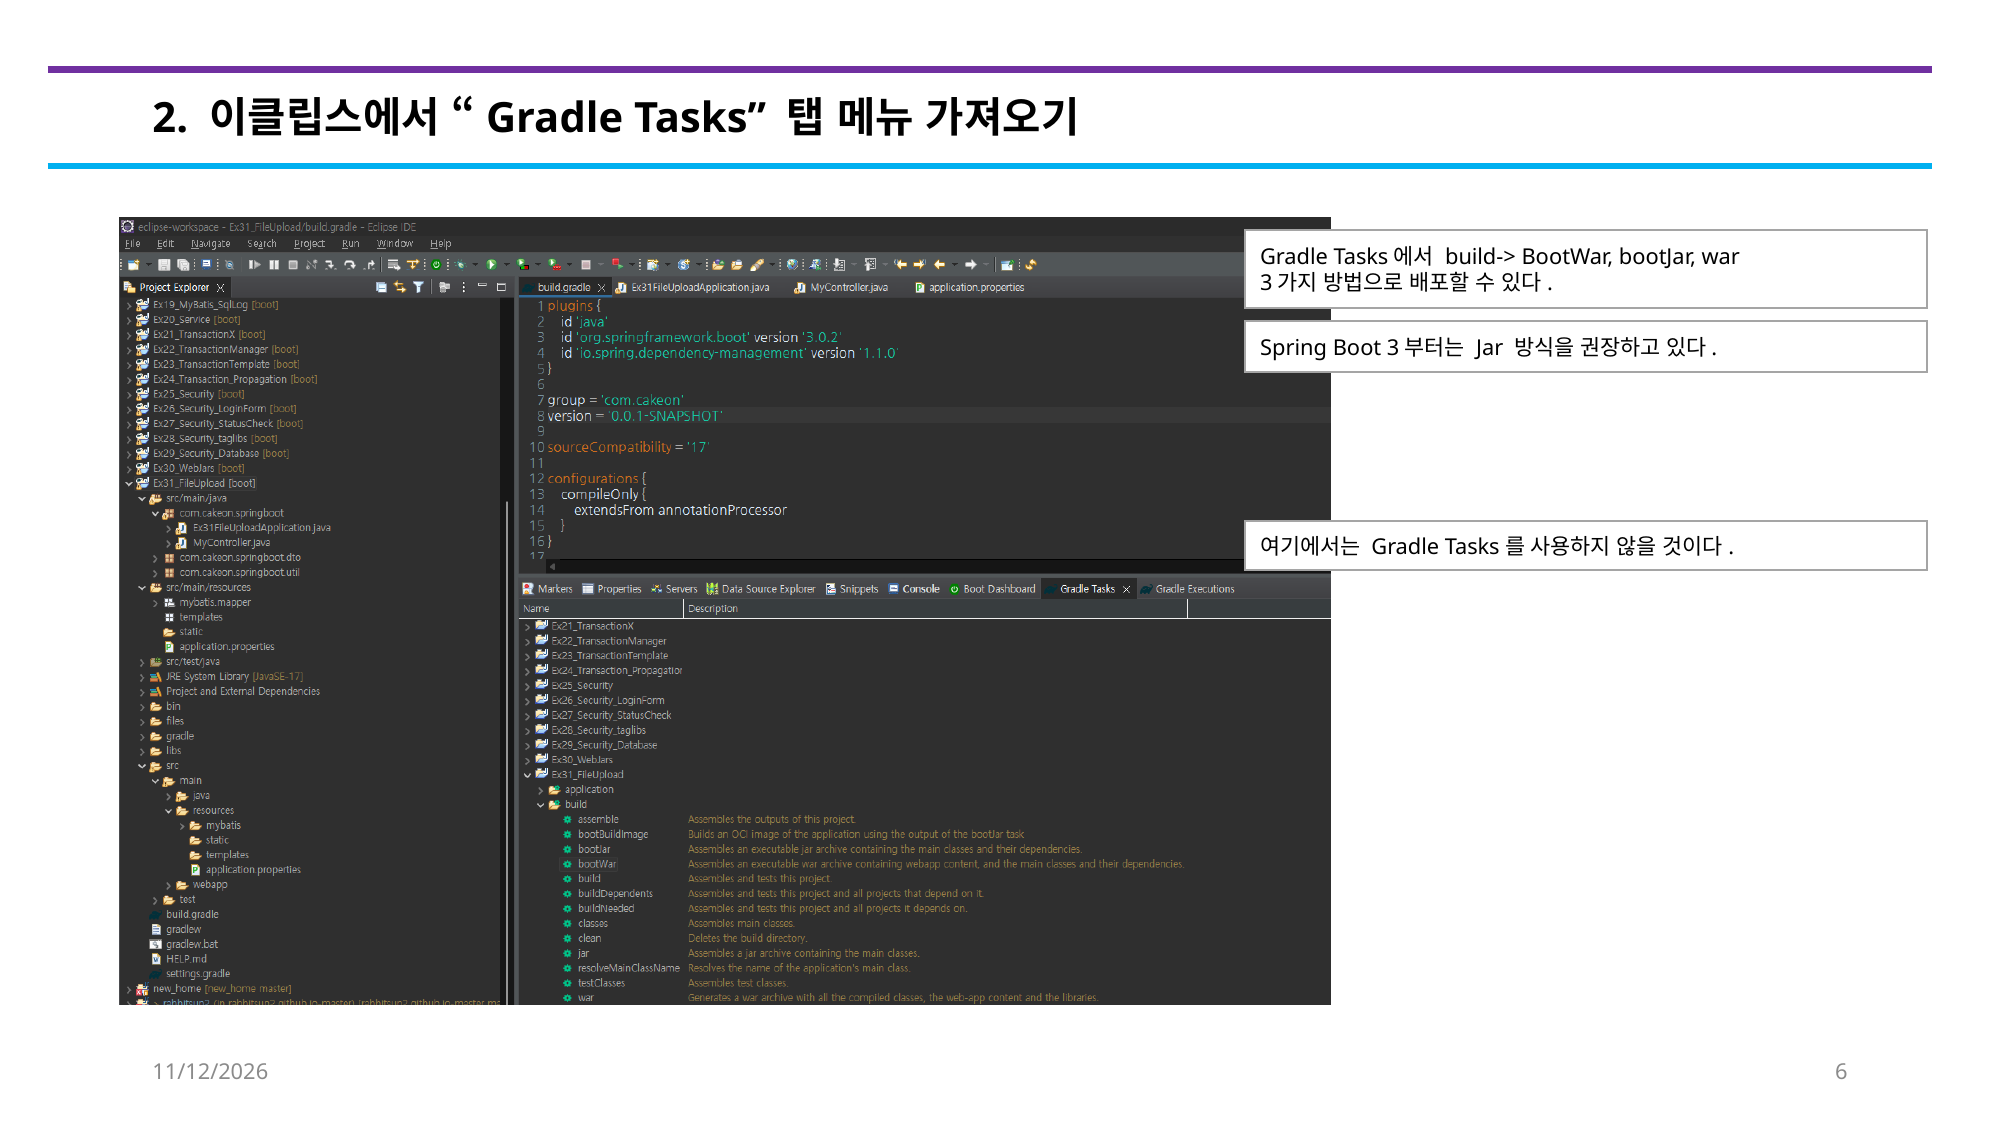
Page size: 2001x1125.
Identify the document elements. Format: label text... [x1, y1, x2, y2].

title 2. 이클립스에서 “Gradle Tasks” 탭 메뉴 가져오기 [137, 81, 1863, 156]
text_box Gradle Tasks에서 build-> BootWar, bootJar, war 3가지 방법으로 배포할 수 있다. [1331, 229, 1928, 309]
picture [119, 217, 1331, 1005]
text_box Spring Boot 3부터는 Jar 방식을 권장하고 있다. [1331, 320, 1928, 373]
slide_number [137, 1042, 588, 1103]
text_box 여기에서는 Gradle Tasks를 사용하지 않을 것이다. [1331, 520, 1928, 571]
slide_number 6 [1412, 1042, 1863, 1103]
